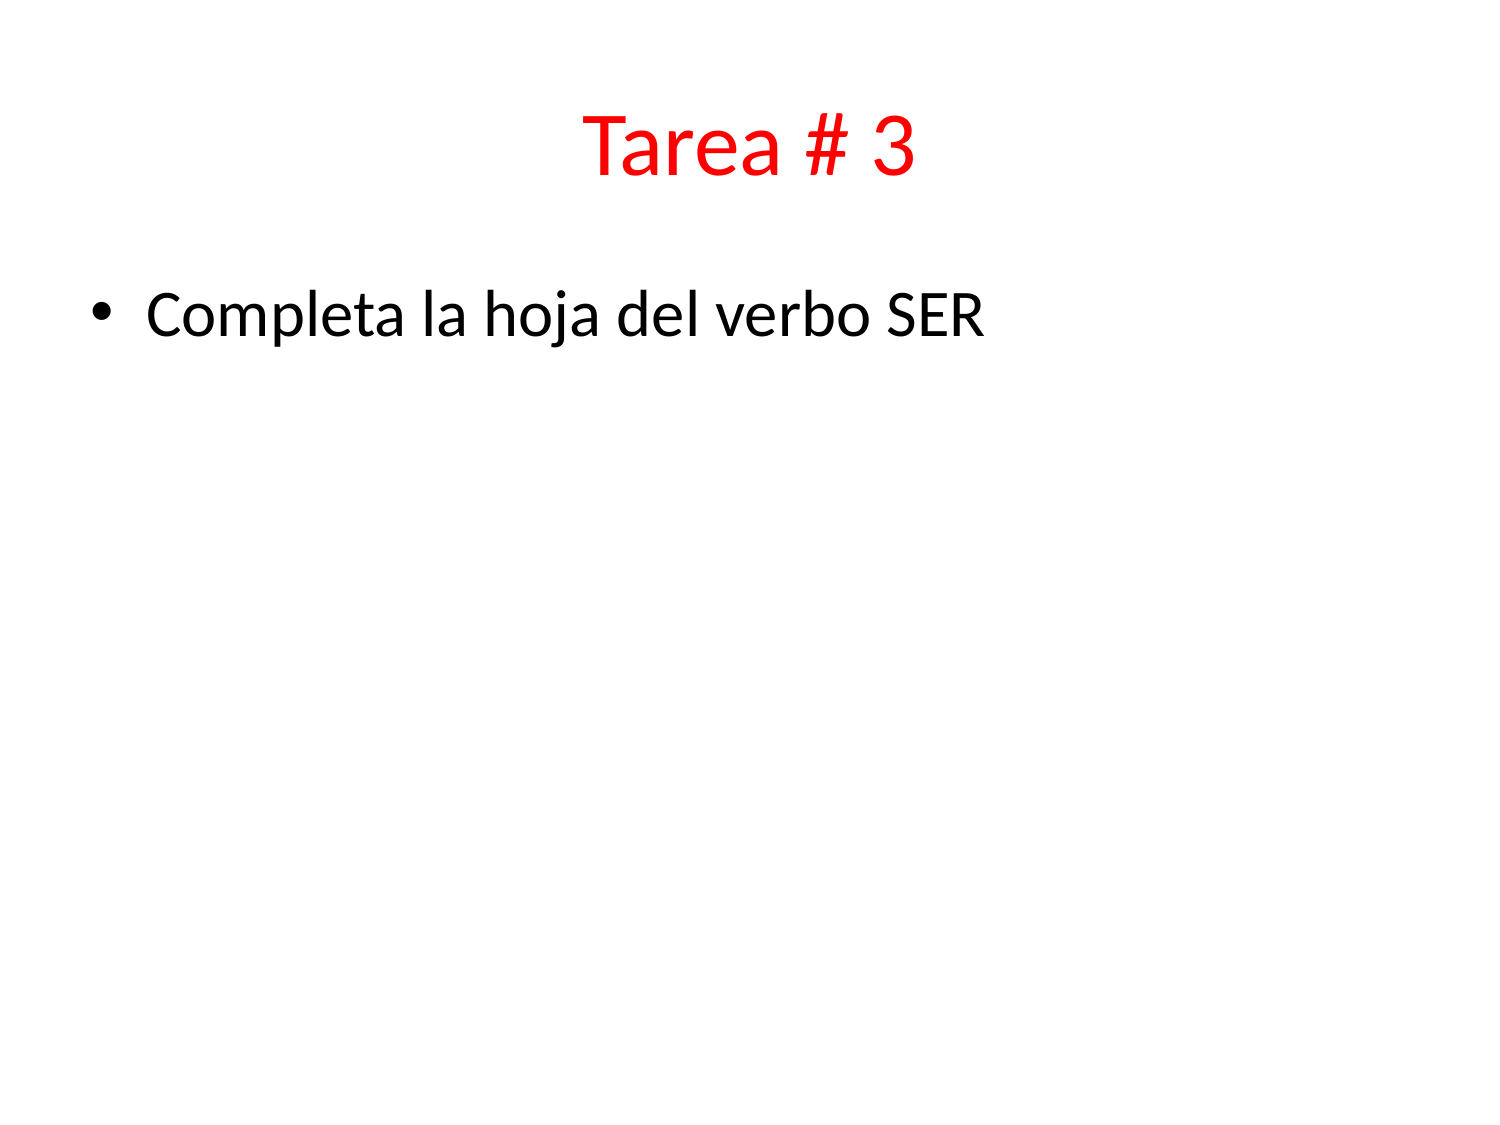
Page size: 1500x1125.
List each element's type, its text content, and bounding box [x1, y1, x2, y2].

list Completa la hoja del verbo SER [75, 262, 1425, 1005]
title Tarea # 3 [75, 45, 1425, 233]
